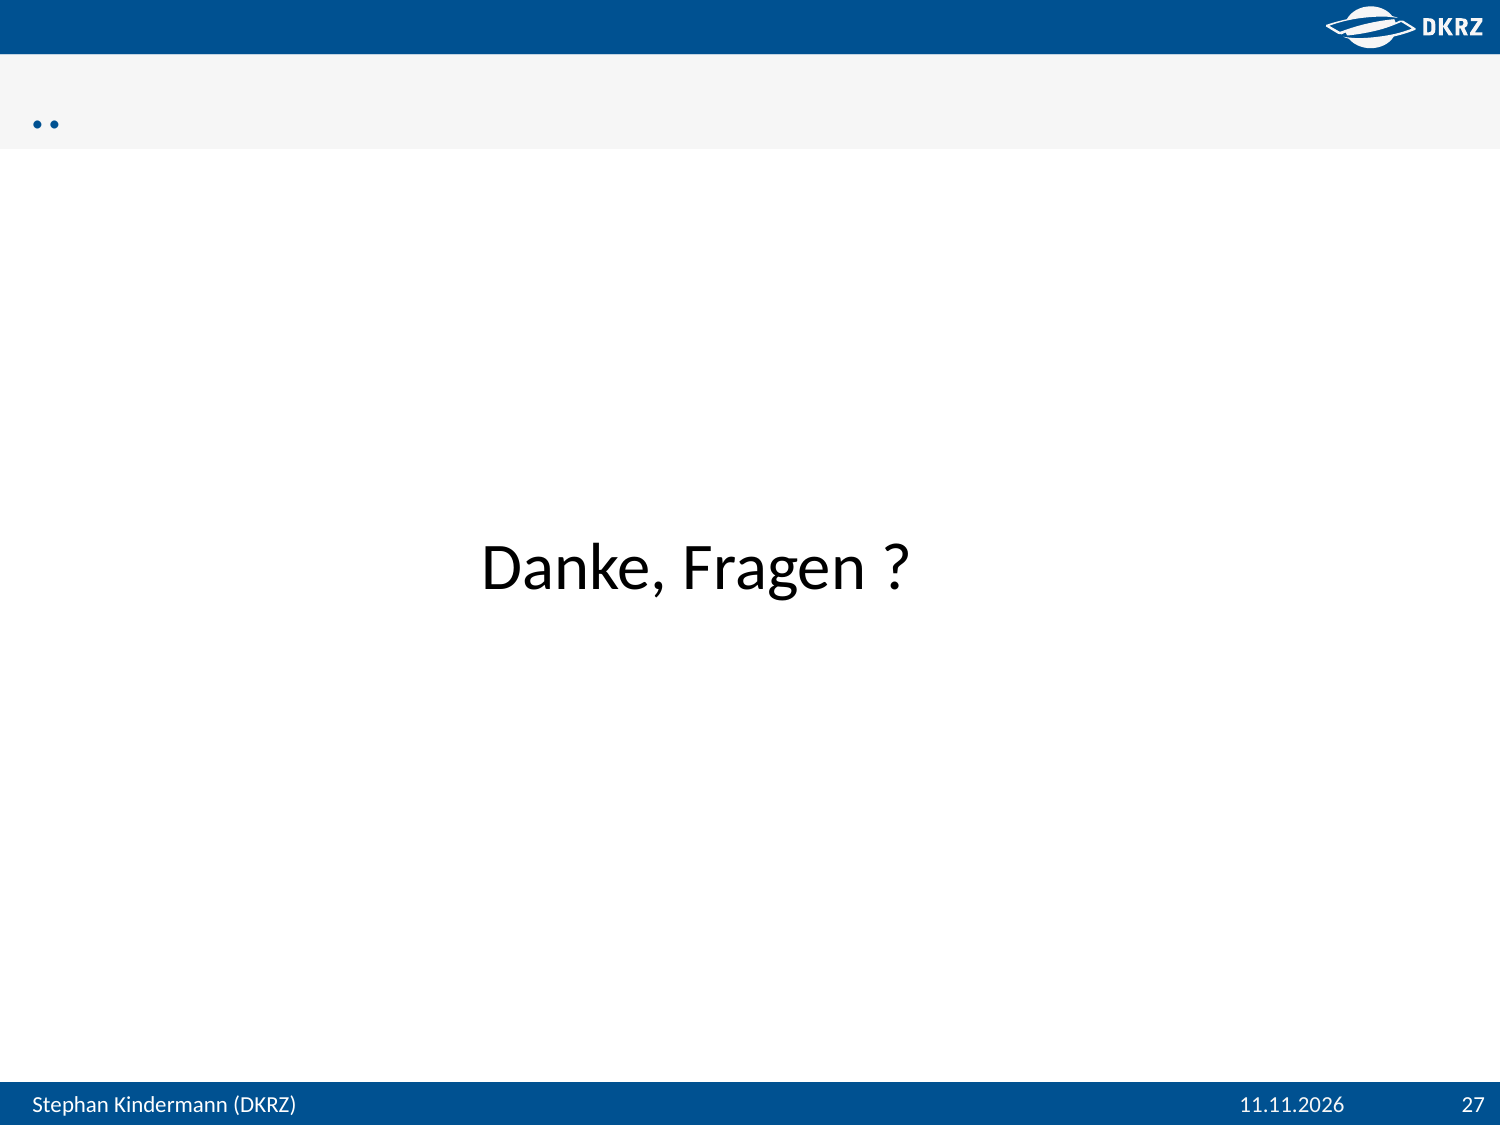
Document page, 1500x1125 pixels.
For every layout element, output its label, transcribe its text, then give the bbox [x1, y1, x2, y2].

title .. [0, 54, 1500, 149]
slide_number 27 [1376, 1082, 1500, 1125]
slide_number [1187, 1082, 1360, 1125]
list Danke, Fragen ? [466, 408, 1022, 717]
